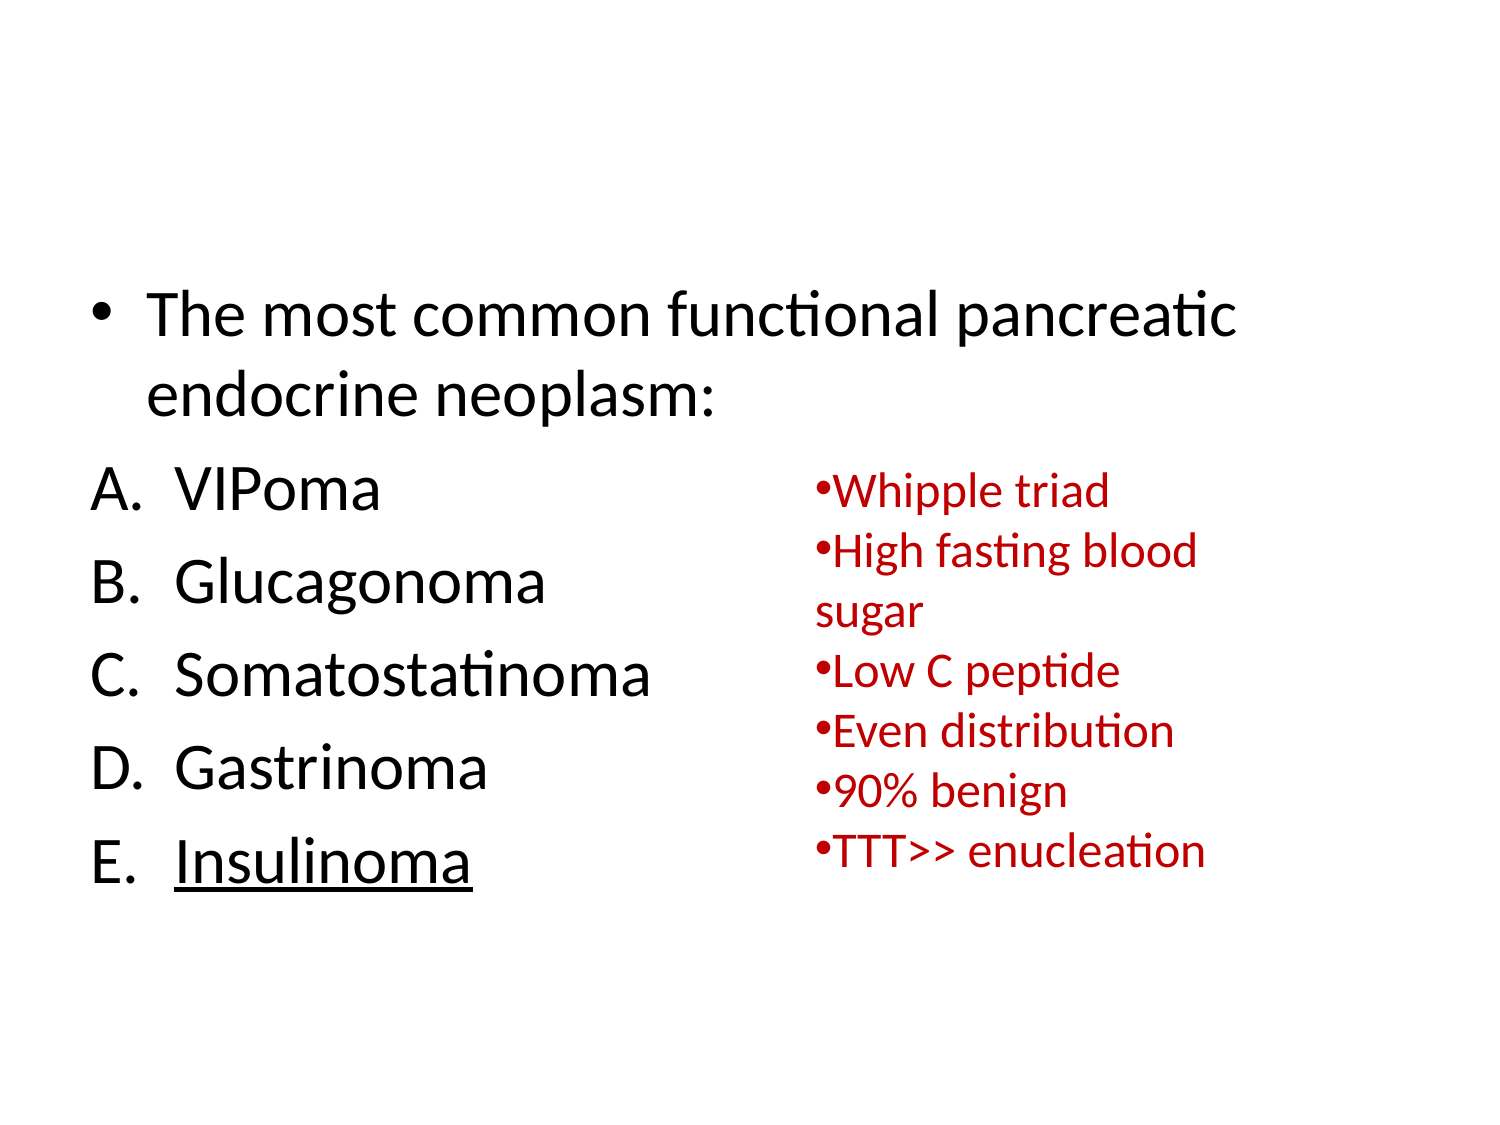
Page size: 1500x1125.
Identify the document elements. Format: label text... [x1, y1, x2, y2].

text_box Whipple triad High fasting blood sugar Low C peptide Even distribution 90% benign TTT>> enucleation [800, 449, 1275, 885]
list The most common functional pancreatic endocrine neoplasm: VIPoma Glucagonoma Somatostatinoma Gastrinoma Insulinoma [75, 262, 1425, 1005]
